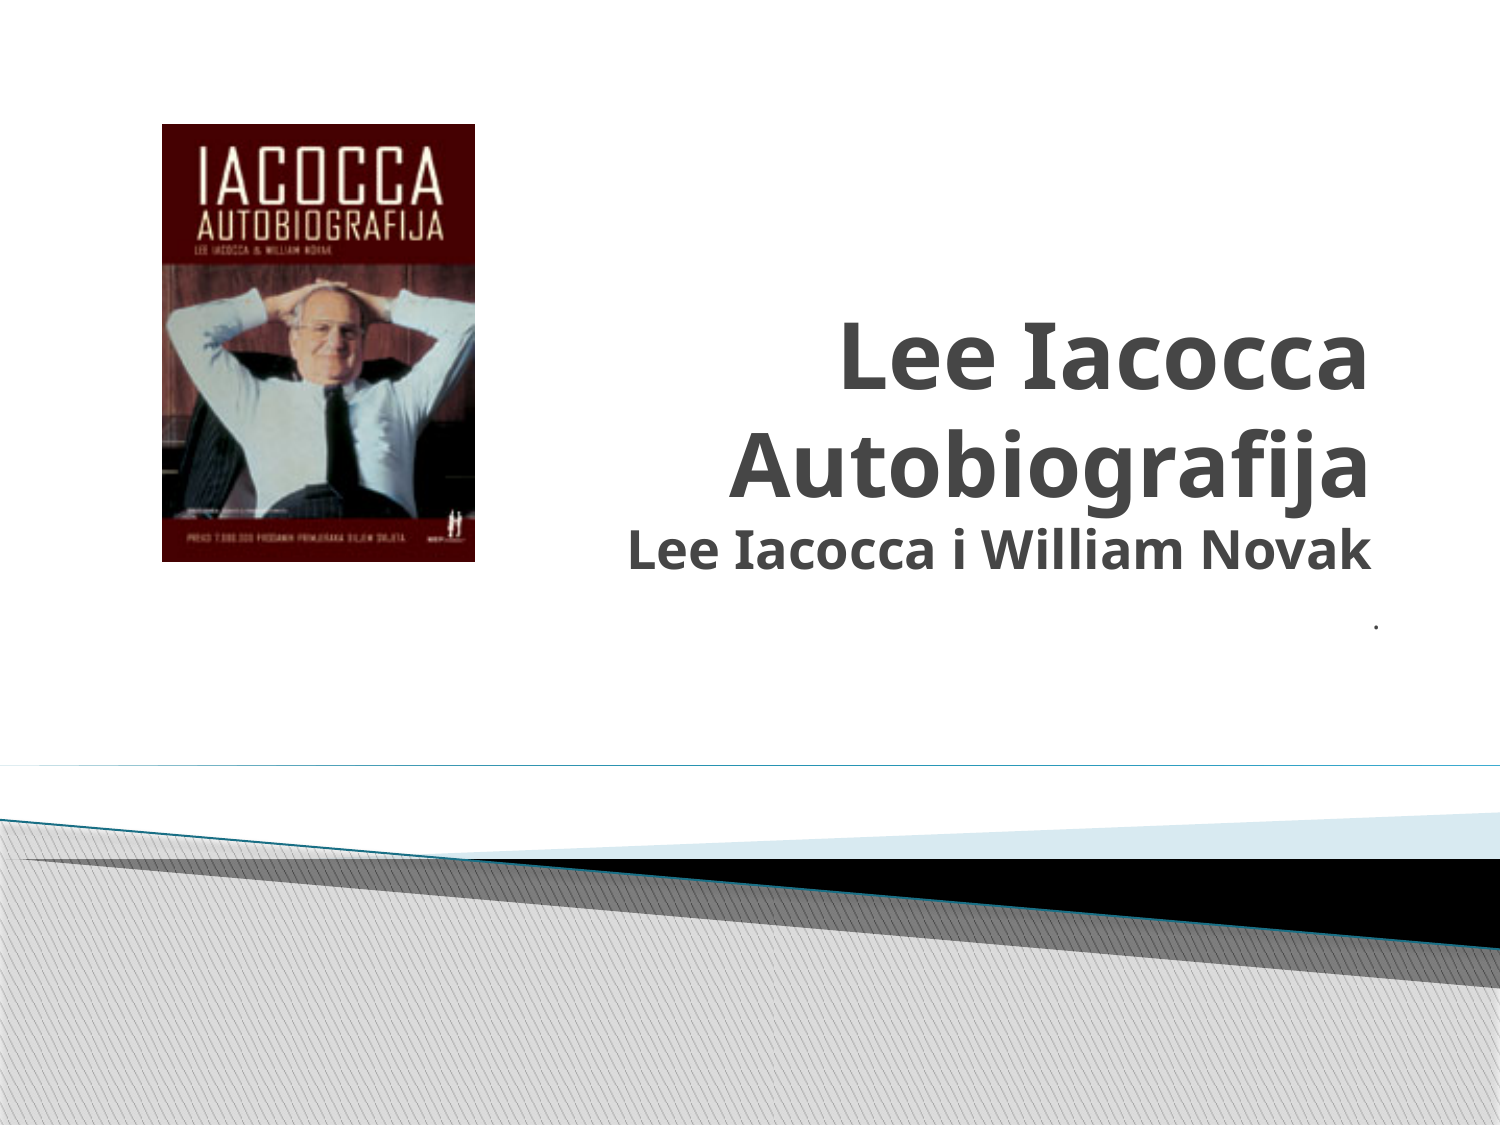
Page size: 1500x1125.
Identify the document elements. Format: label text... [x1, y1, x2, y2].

picture [5, 859, 1500, 989]
title Lee Iacocca Autobiografija Lee Iacocca i William Novak [112, 287, 1388, 588]
subtitle . [112, 592, 1388, 790]
picture [162, 124, 475, 563]
